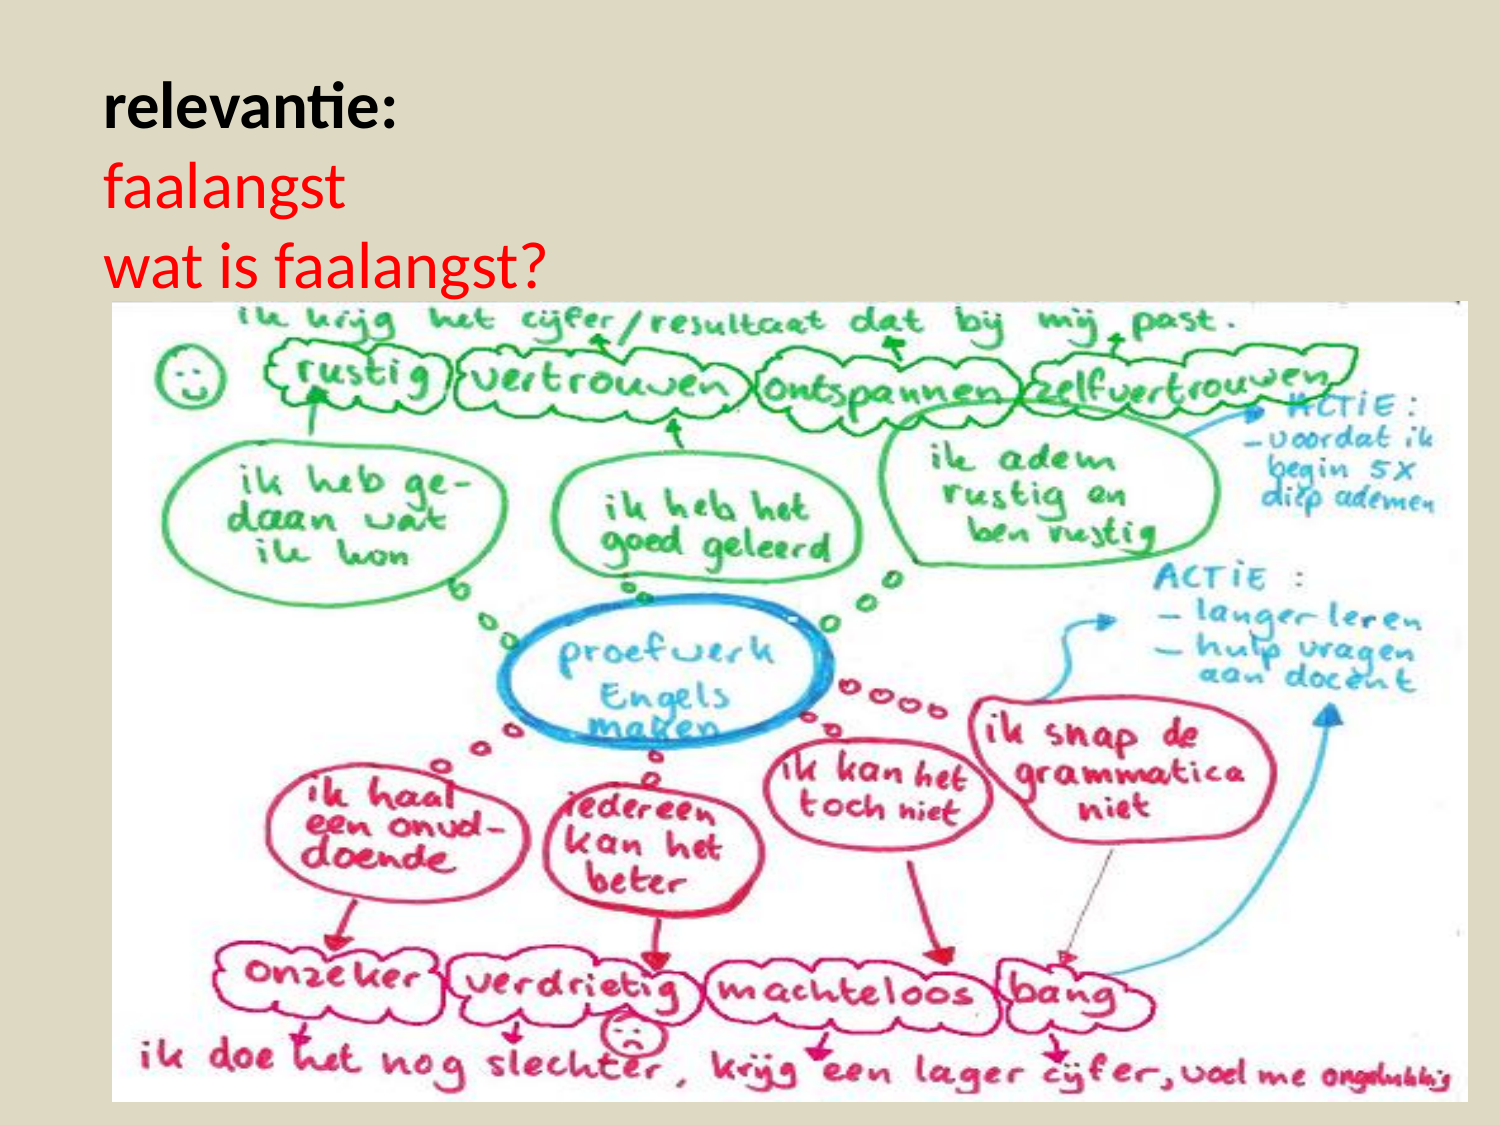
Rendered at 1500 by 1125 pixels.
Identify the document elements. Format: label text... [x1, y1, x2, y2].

text_box relevantie: faalangst wat is faalangst? [88, 54, 1412, 390]
picture [111, 300, 1468, 1102]
